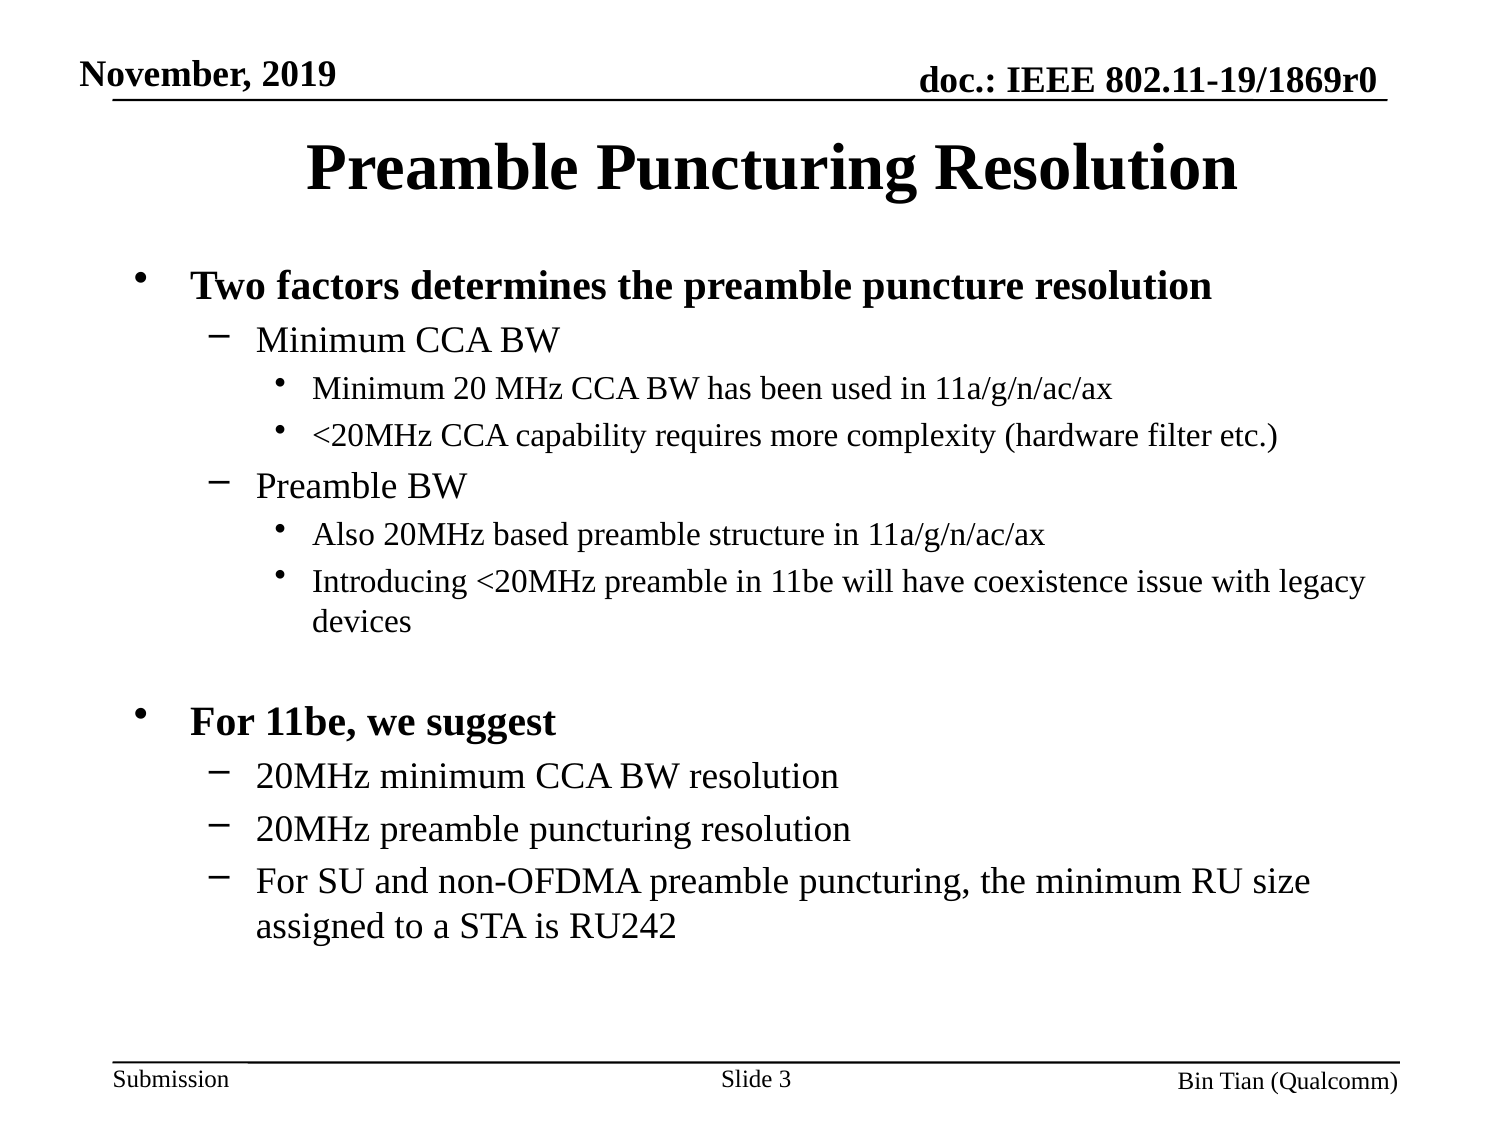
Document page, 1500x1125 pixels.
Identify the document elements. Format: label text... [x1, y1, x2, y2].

title Preamble Puncturing Resolution [135, 75, 1411, 250]
list Two factors determines the preamble puncture resolution Minimum CCA BW Minimum 20 MHz CCA BW has been used in 11a/g/n/ac/ax <20MHz CCA capability requires more complexity (hardware filter etc.) Preamble BW Also 20MHz based preamble structure in 11a/g/n/ac/ax Introducing <20MHz preamble in 11be will have coexistence issue with legacy devices For 11be, we suggest 20MHz minimum CCA BW resolution 20MHz preamble puncturing resolution For SU and non-OFDMA preamble puncturing, the minimum RU size assigned to a STA is RU242 [118, 249, 1394, 925]
slide_number Slide 3 [712, 1061, 800, 1093]
